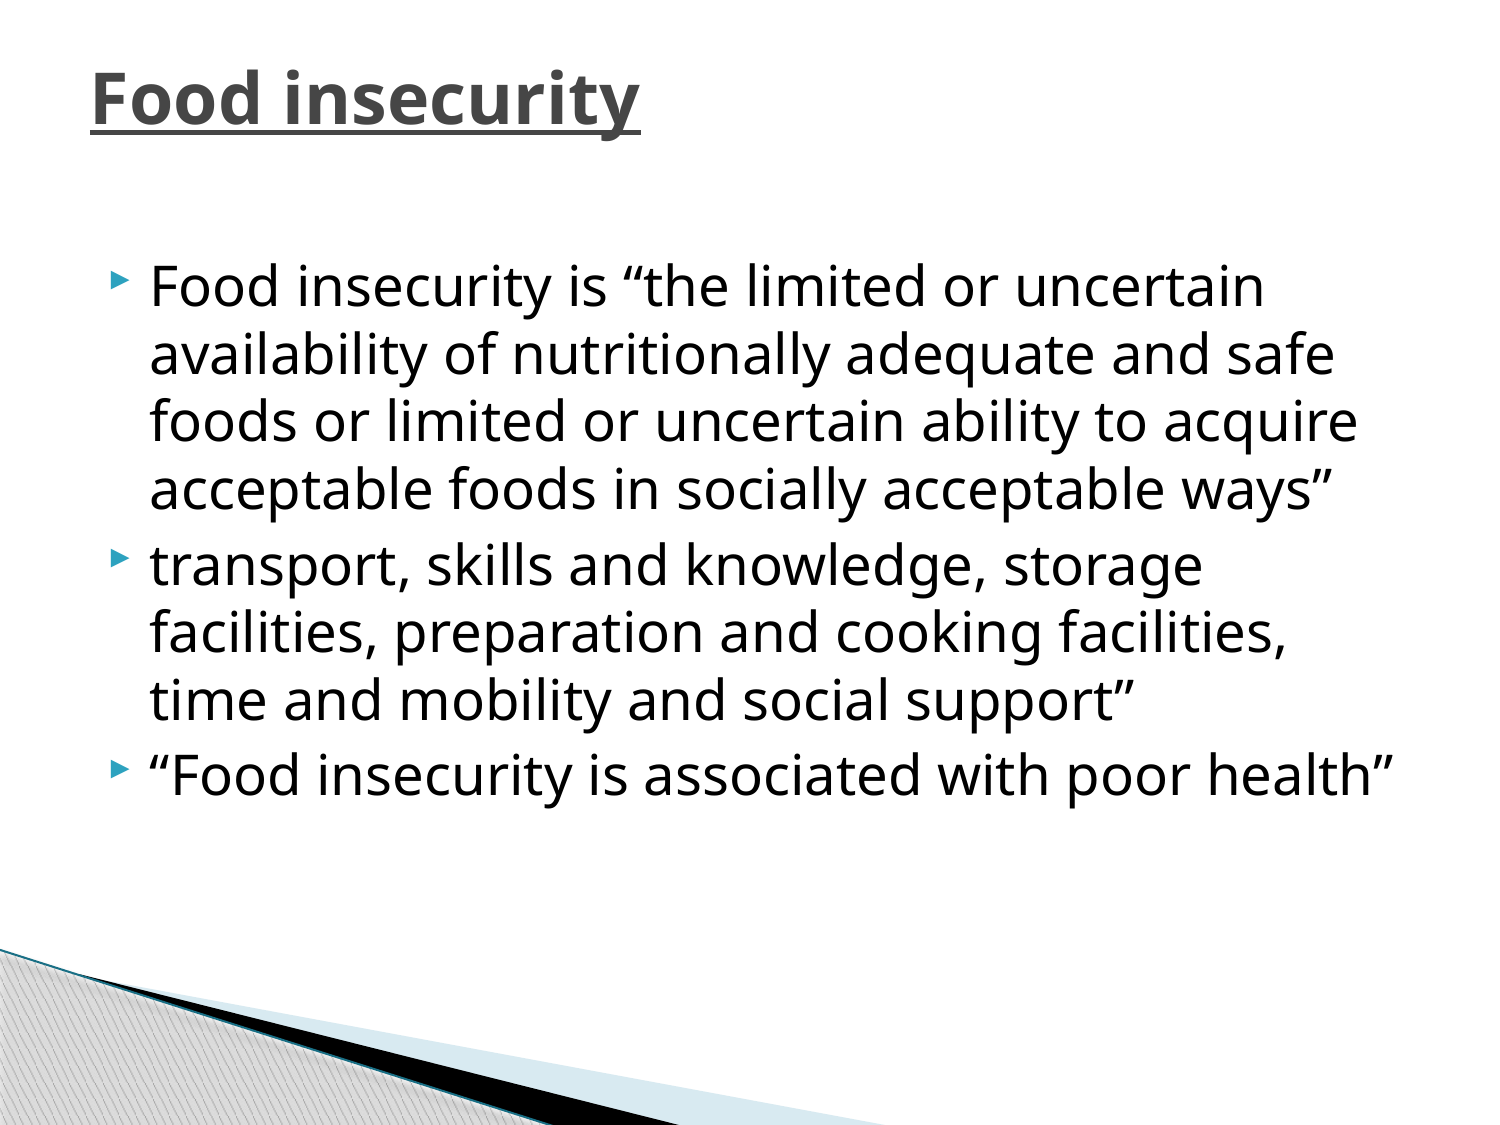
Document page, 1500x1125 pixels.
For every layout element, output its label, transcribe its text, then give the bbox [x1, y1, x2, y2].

title Food insecurity [75, 45, 1425, 233]
list Food insecurity is “the limited or uncertain availability of nutritionally adequate and safe foods or limited or uncertain ability to acquire acceptable foods in socially acceptable ways” transport, skills and knowledge, storage facilities, preparation and cooking facilities, time and mobility and social support” “Food insecurity is associated with poor health” [75, 243, 1425, 986]
